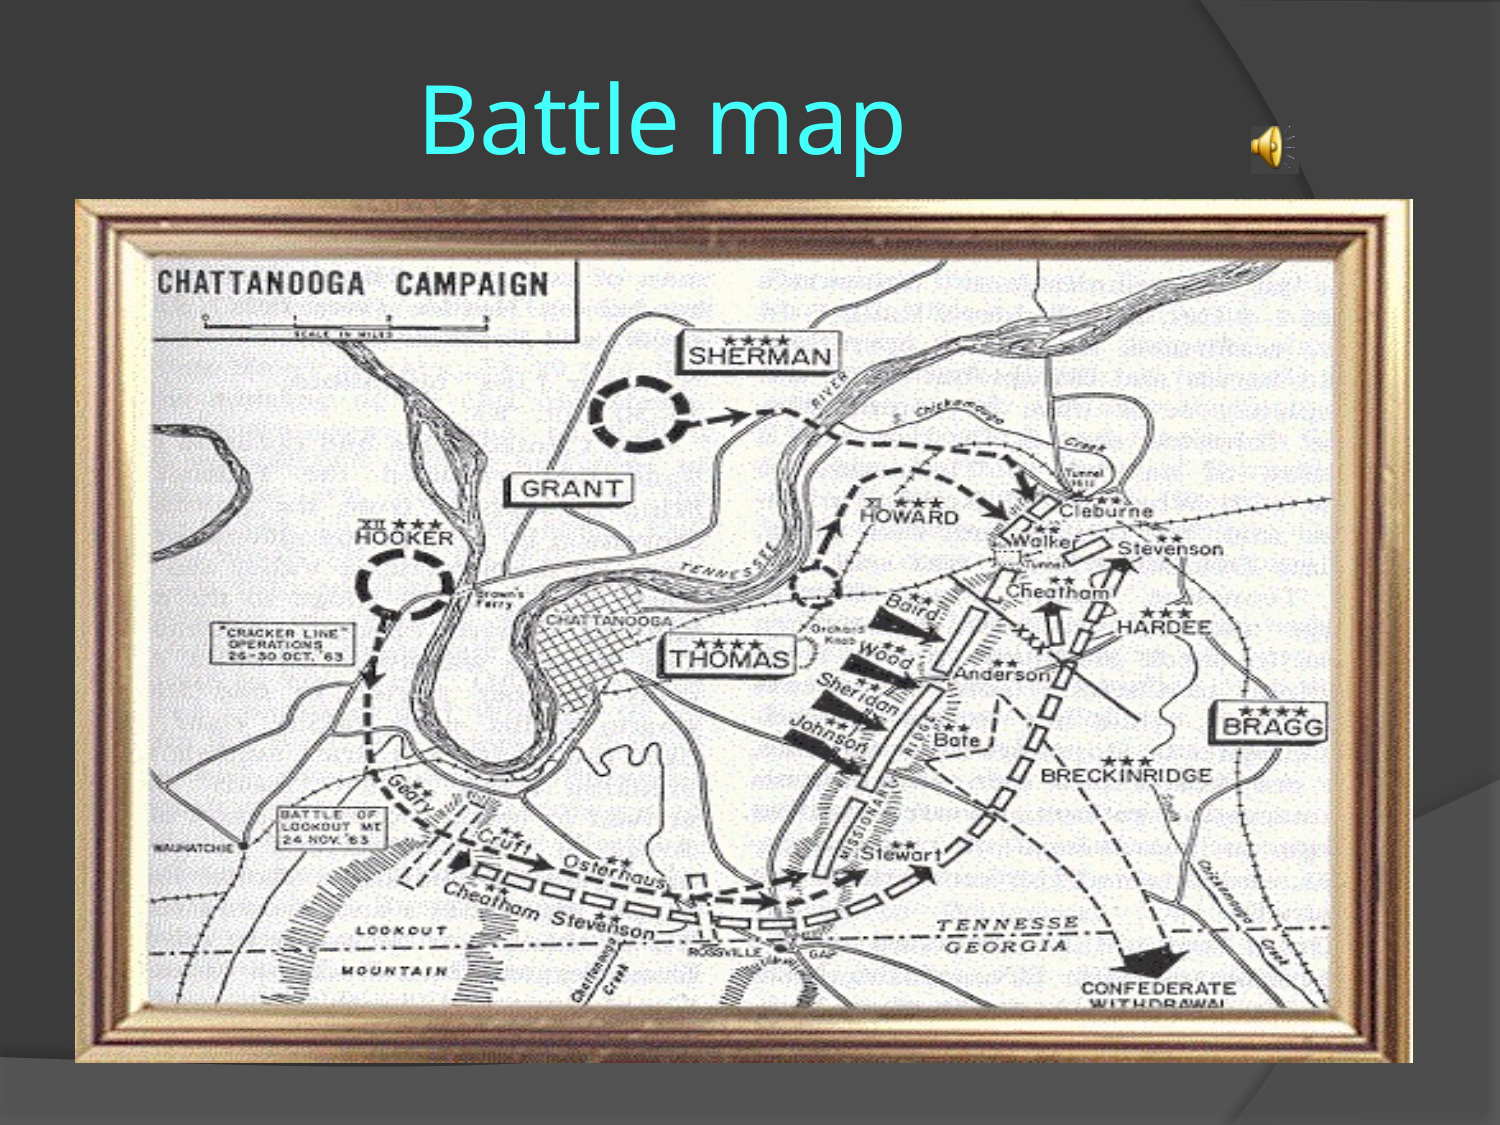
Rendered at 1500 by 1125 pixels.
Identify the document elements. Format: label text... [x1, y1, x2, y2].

picture [1249, 124, 1301, 176]
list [74, 199, 1413, 1063]
title Battle map [225, 45, 1100, 188]
